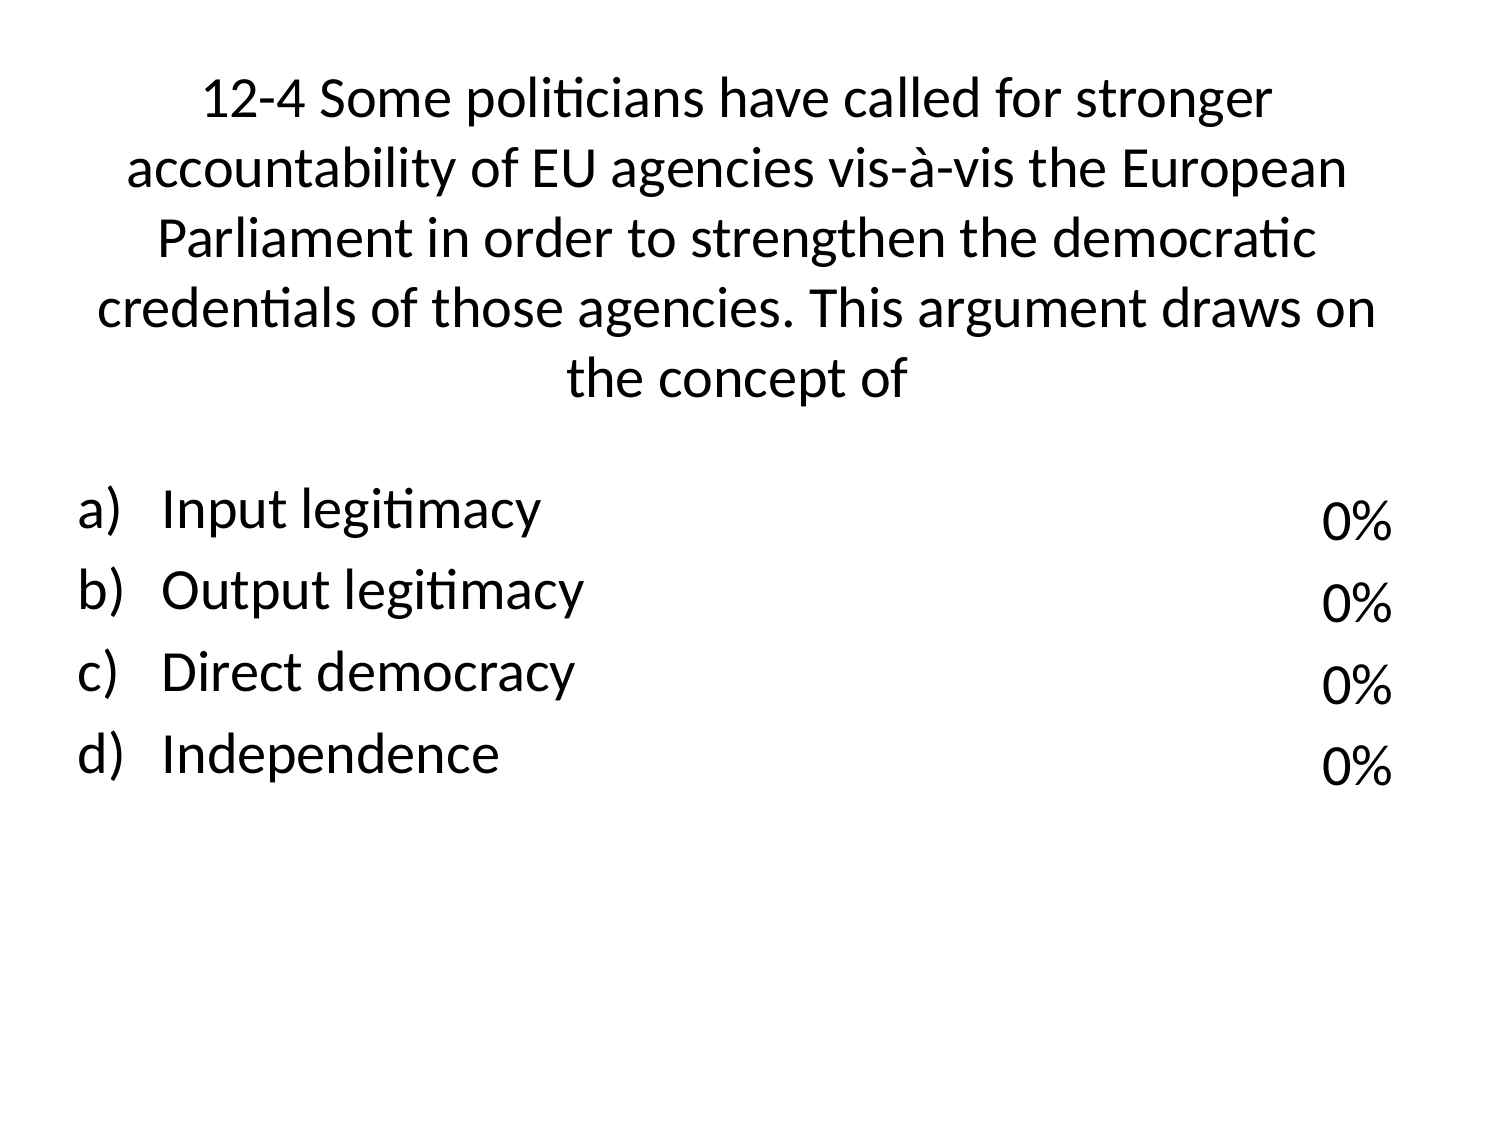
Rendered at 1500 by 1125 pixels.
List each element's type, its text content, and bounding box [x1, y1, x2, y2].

title 12-4 Some politicians have called for stronger accountability of EU agencies vis-à-vis the European Parliament in order to strengthen the democratic credentials of those agencies. This argument draws on the concept of [62, 51, 1413, 418]
list Input legitimacy Output legitimacy Direct democracy Independence [62, 462, 1105, 804]
list 0% 0% 0% 0% [1124, 474, 1409, 1125]
